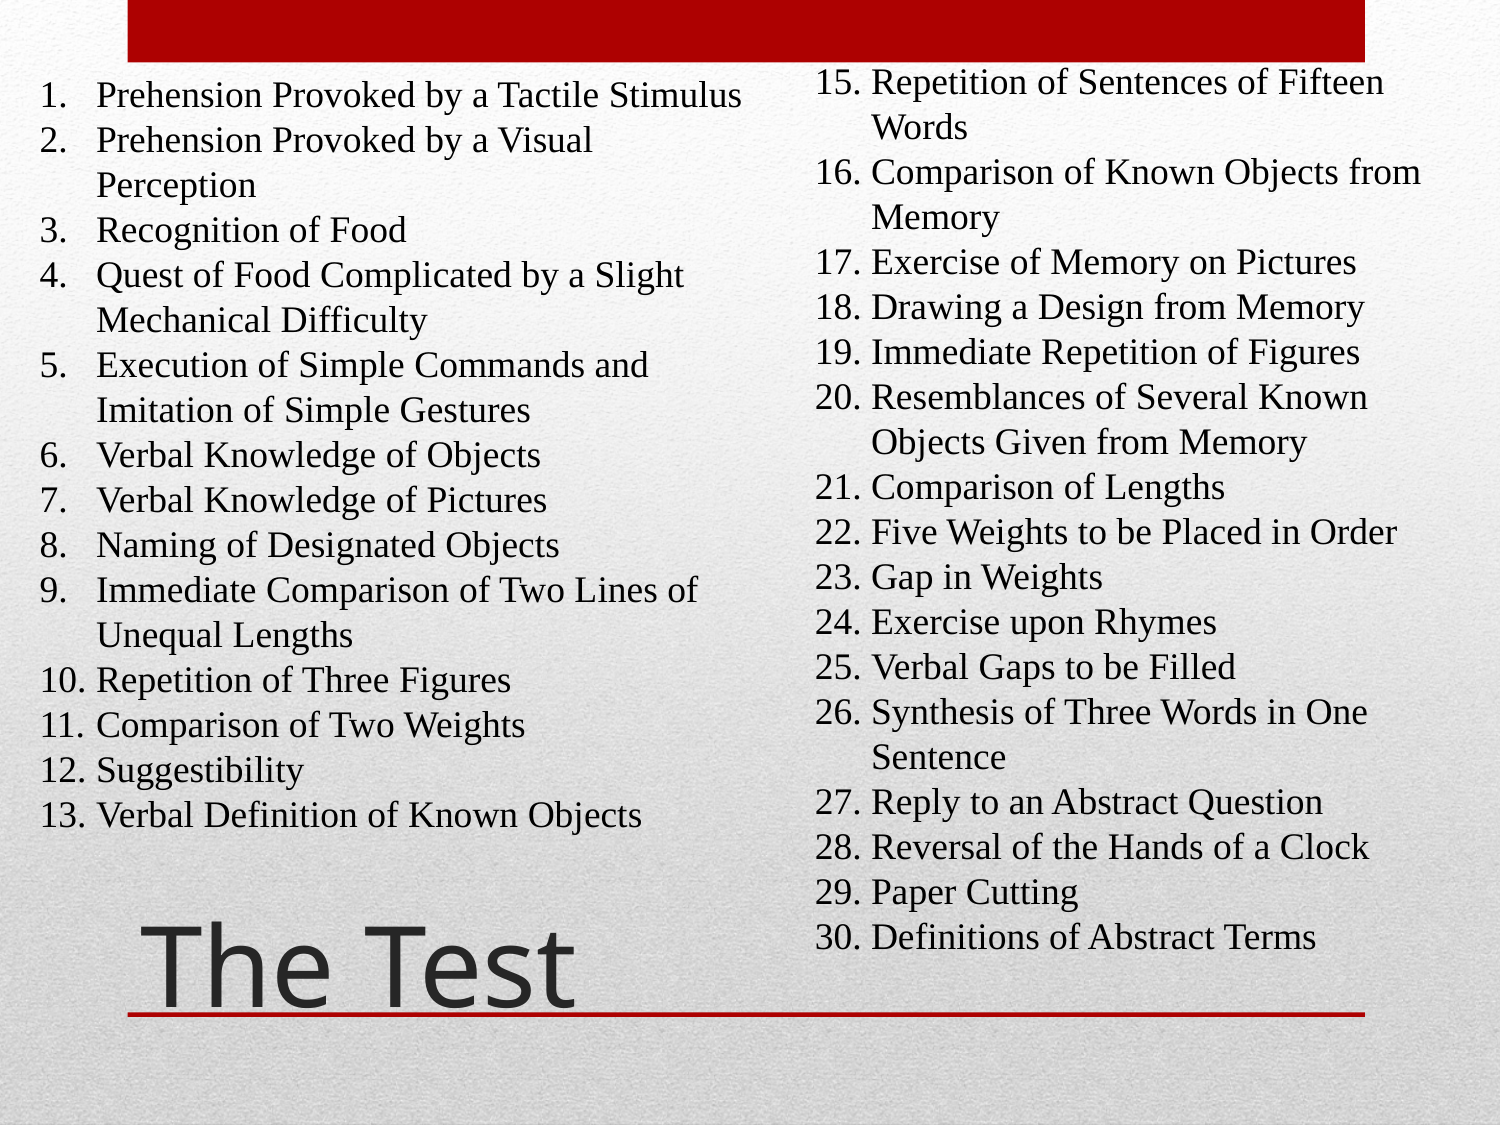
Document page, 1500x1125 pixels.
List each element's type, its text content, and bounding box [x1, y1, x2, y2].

title The Test [125, 774, 1238, 1038]
text_box Prehension Provoked by a Tactile Stimulus Prehension Provoked by a Visual Perception Recognition of Food Quest of Food Complicated by a Slight Mechanical Difficulty Execution of Simple Commands and Imitation of Simple Gestures Verbal Knowledge of Objects Verbal Knowledge of Pictures Naming of Designated Objects Immediate Comparison of Two Lines of Unequal Lengths Repetition of Three Figures Comparison of Two Weights Suggestibility Verbal Definition of Known Objects [24, 62, 775, 888]
text_box Repetition of Sentences of Fifteen Words Comparison of Known Objects from Memory Exercise of Memory on Pictures Drawing a Design from Memory Immediate Repetition of Figures Resemblances of Several Known Objects Given from Memory Comparison of Lengths Five Weights to be Placed in Order Gap in Weights Exercise upon Rhymes Verbal Gaps to be Filled Synthesis of Three Words in One Sentence Reply to an Abstract Question Reversal of the Hands of a Clock Paper Cutting Definitions of Abstract Terms [799, 49, 1488, 965]
